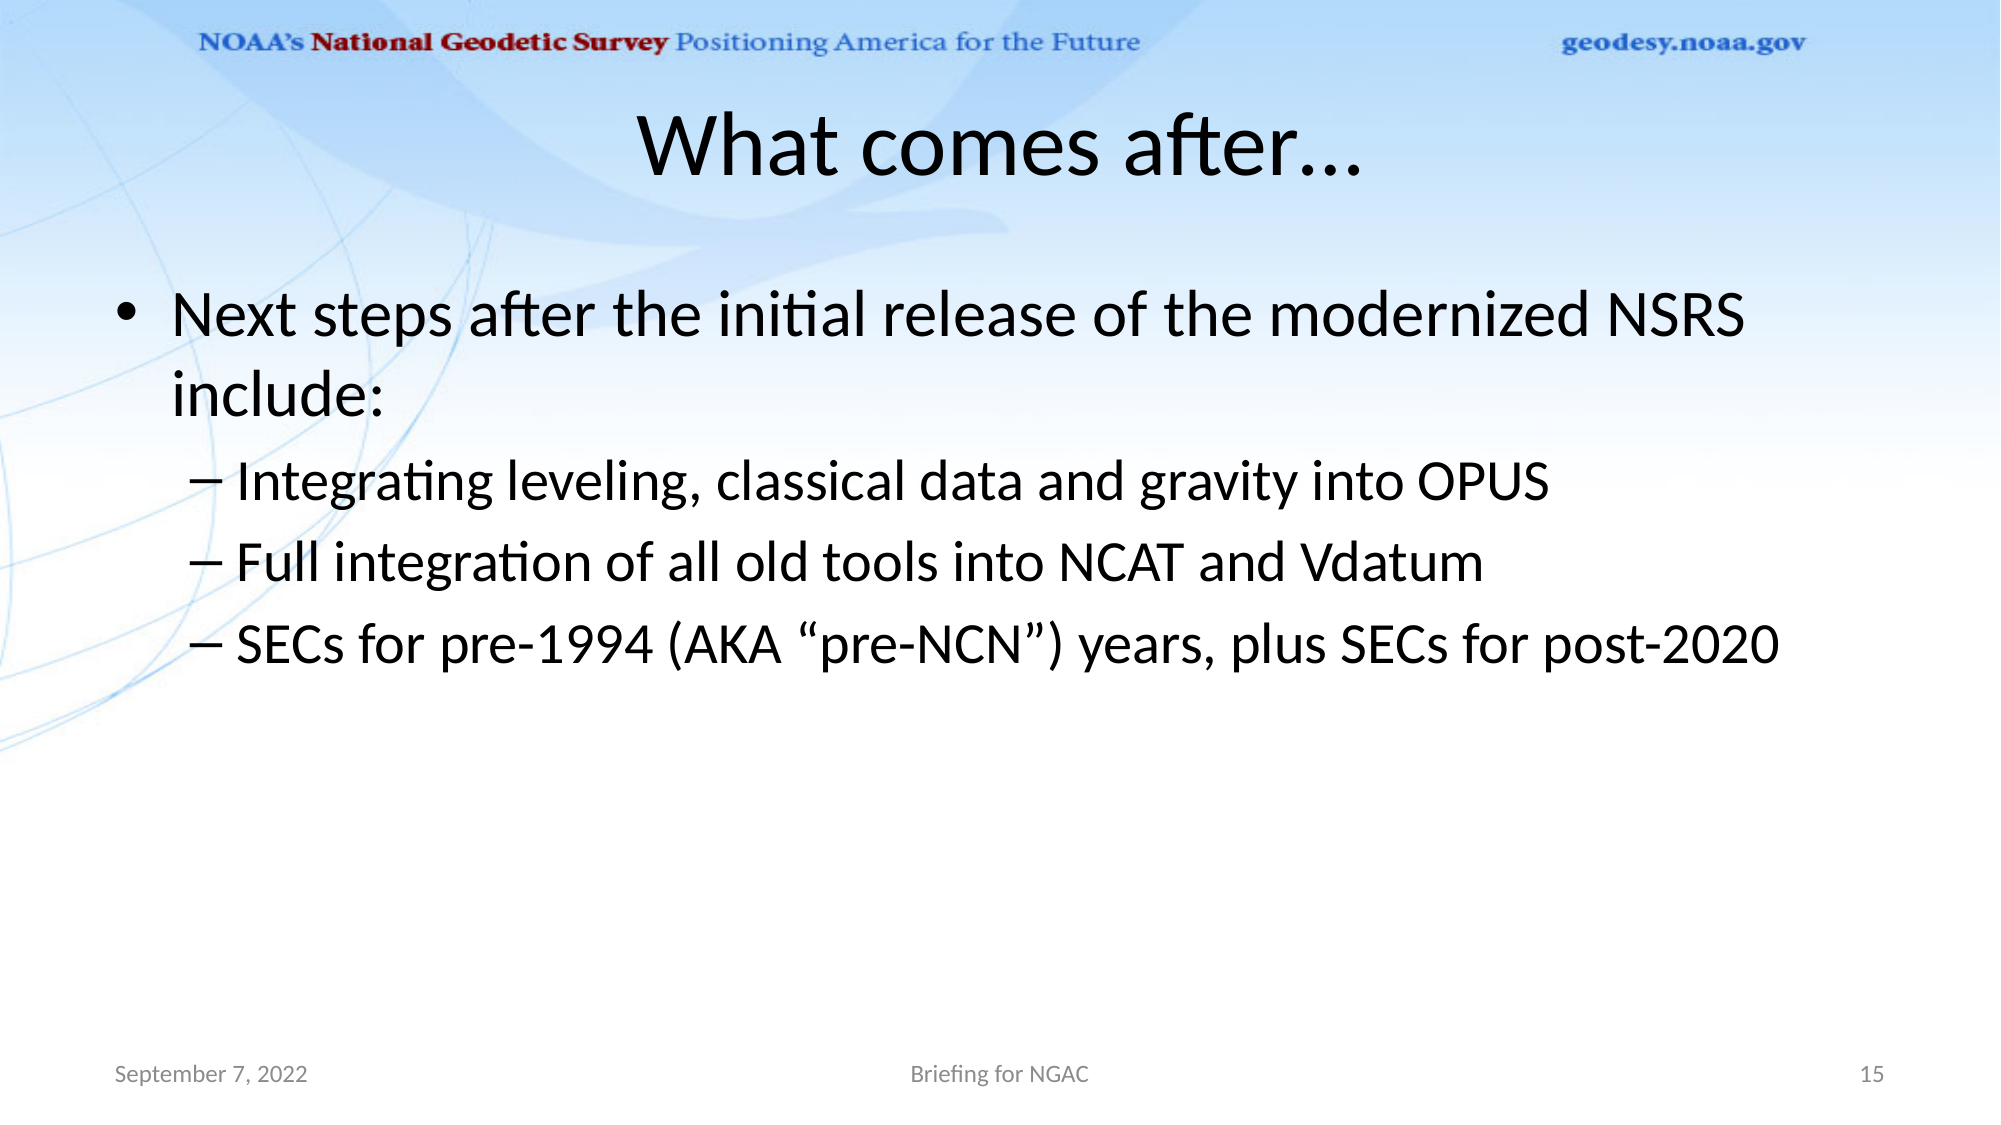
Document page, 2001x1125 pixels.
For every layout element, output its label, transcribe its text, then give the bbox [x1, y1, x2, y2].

list Next steps after the initial release of the modernized NSRS include: Integrating leveling, classical data and gravity into OPUS Full integration of all old tools into NCAT and Vdatum SECs for pre-1994 (AKA “pre-NCN”) years, plus SECs for post-2020 [99, 262, 1900, 1005]
slide_number 15 [1433, 1042, 1900, 1103]
picture [0, 0, 2001, 1125]
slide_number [99, 1042, 567, 1103]
title What comes after… [99, 45, 1900, 233]
footer Briefing for NGAC [683, 1042, 1317, 1103]
